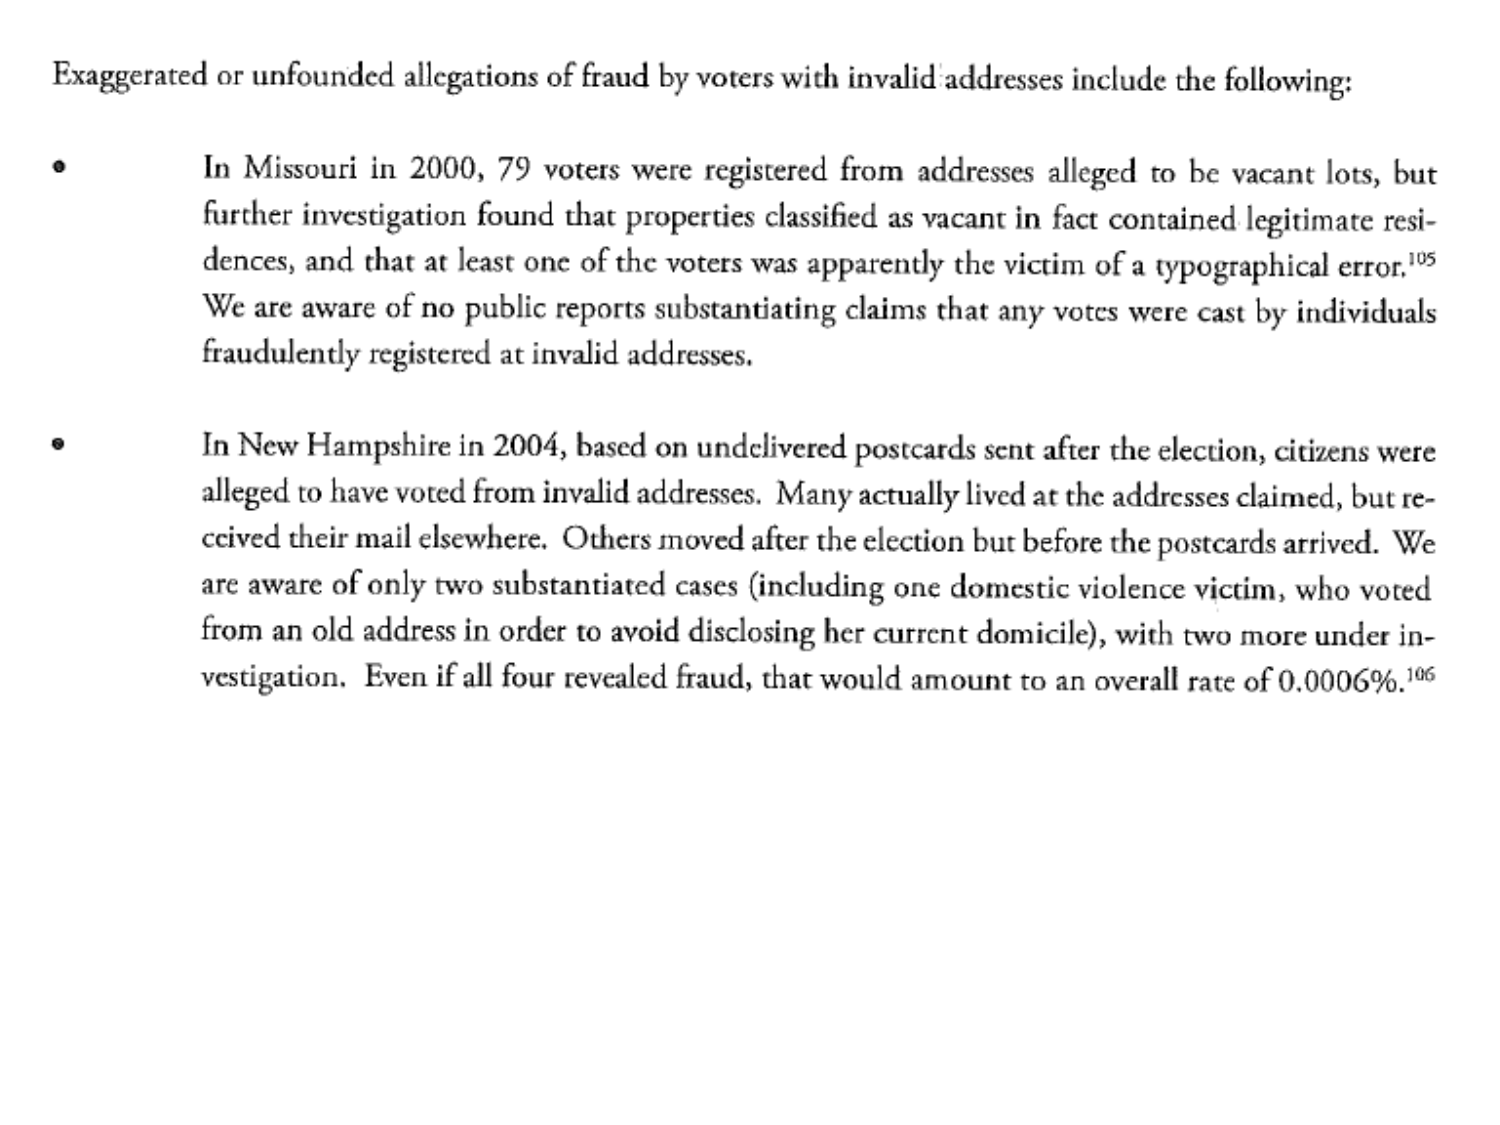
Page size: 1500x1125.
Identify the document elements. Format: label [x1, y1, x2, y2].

picture [0, 44, 1500, 715]
